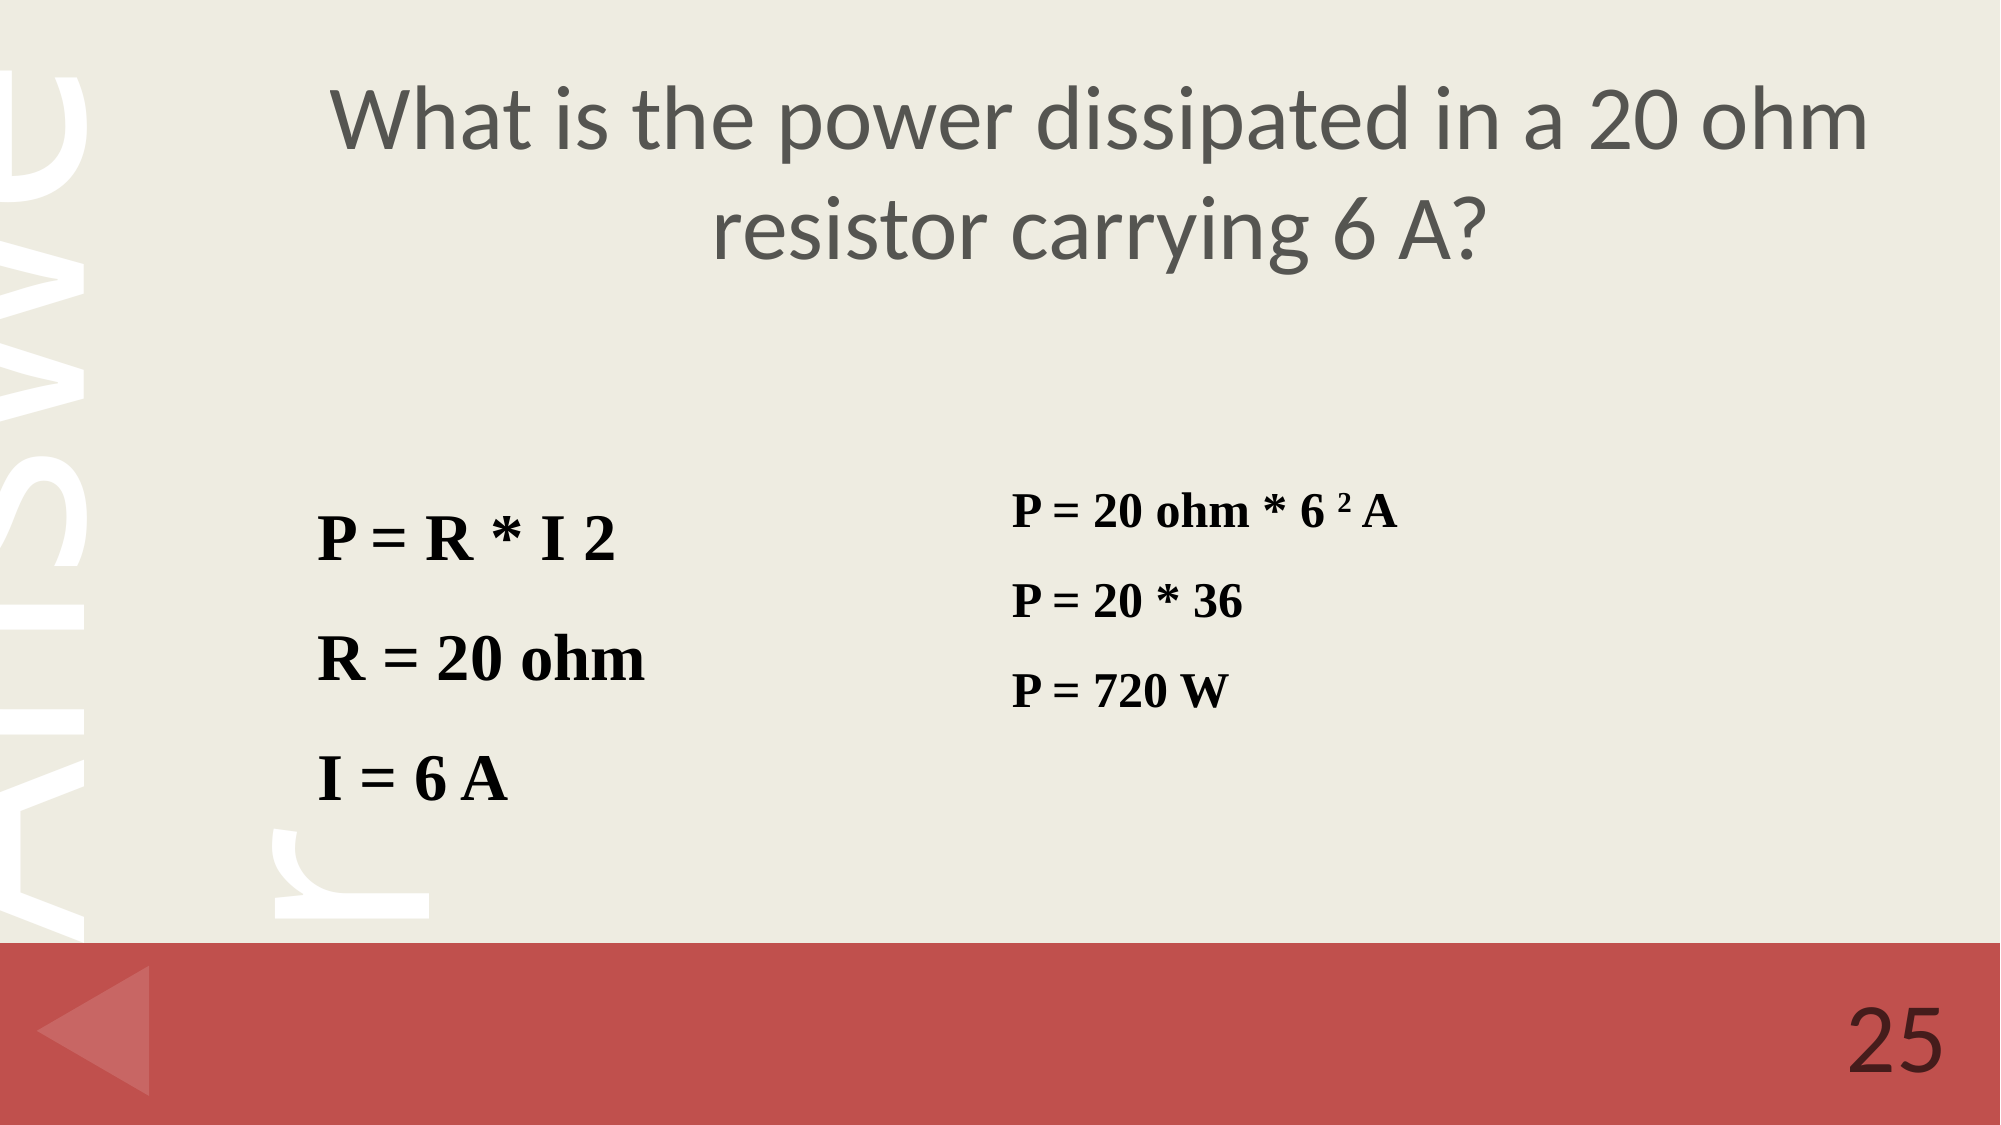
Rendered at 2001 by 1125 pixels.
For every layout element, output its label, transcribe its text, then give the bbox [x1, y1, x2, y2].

list 25 [1494, 967, 1963, 1097]
list P = R * I 2 R = 20 ohm I = 6 A [302, 307, 772, 960]
title What is the power dissipated in a 20 ohm resistor carrying 6 A? [303, 45, 1900, 291]
text_box P = 20 ohm * 6 2 A P = 20 * 36 P = 720 W [997, 440, 1413, 726]
